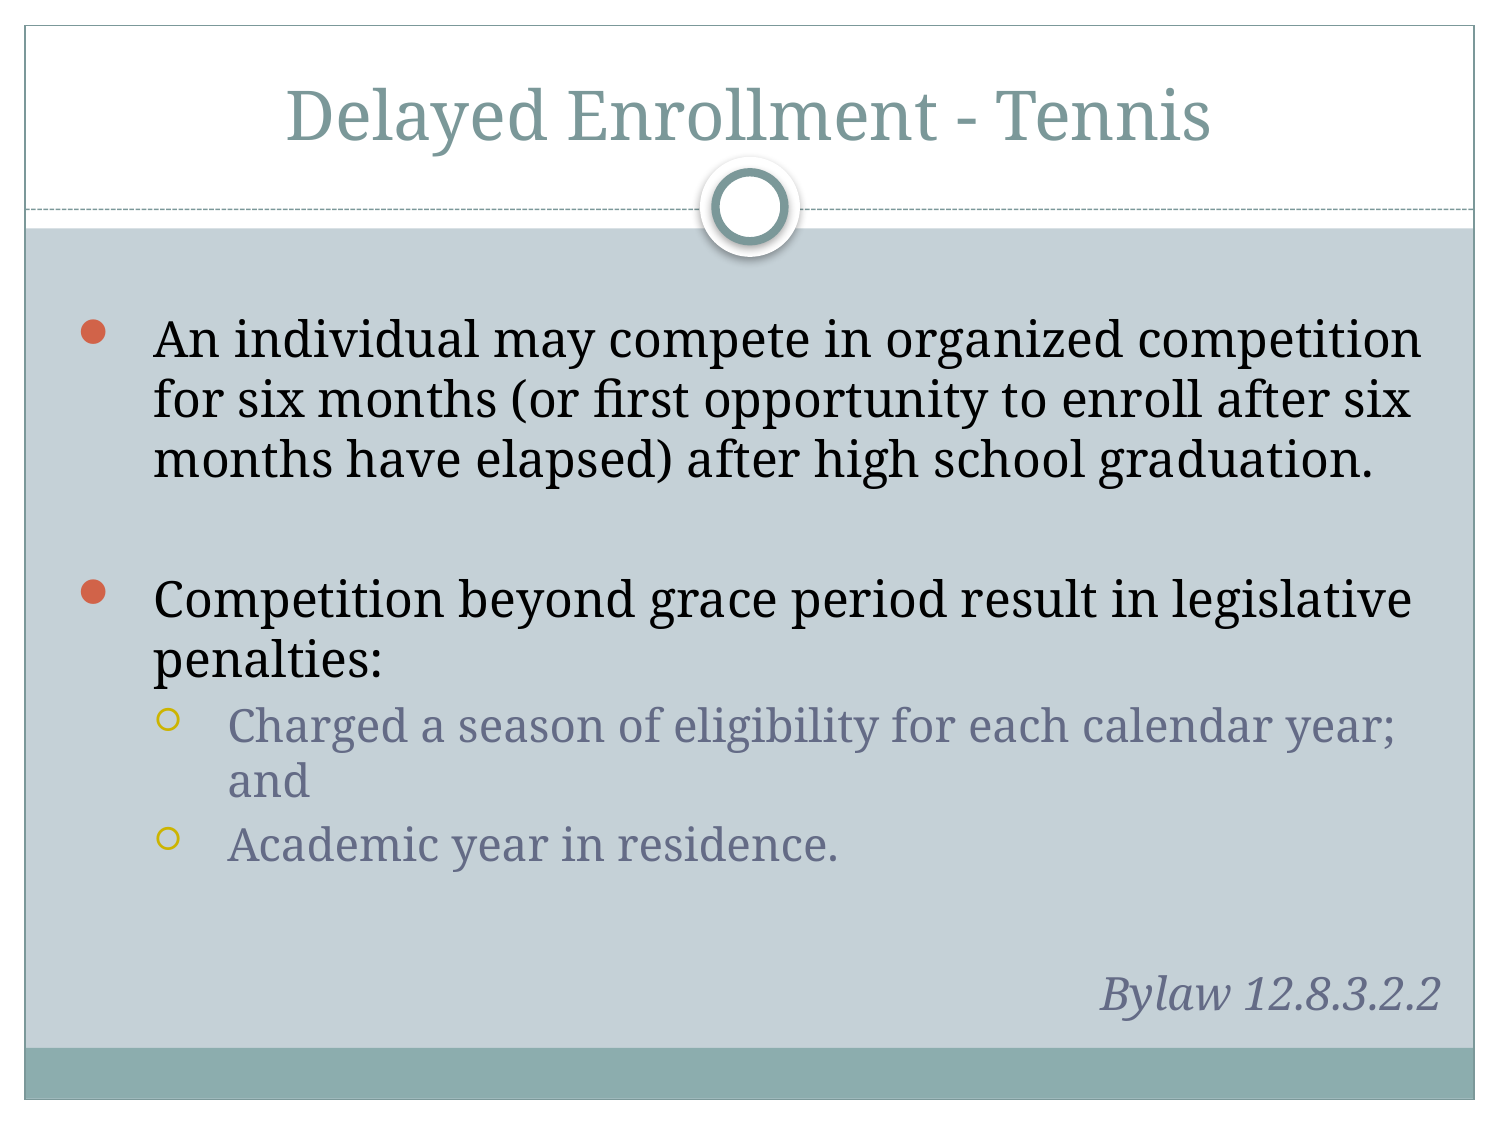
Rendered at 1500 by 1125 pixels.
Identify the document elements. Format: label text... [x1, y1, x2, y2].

title Delayed Enrollment - Tennis [49, 37, 1450, 162]
list An individual may compete in organized competition for six months (or first opportunity to enroll after six months have elapsed) after high school graduation. Competition beyond grace period result in legislative penalties: Charged a season of eligibility for each calendar year; and Academic year in residence. Bylaw 12.8.3.2.2 [62, 299, 1458, 1050]
